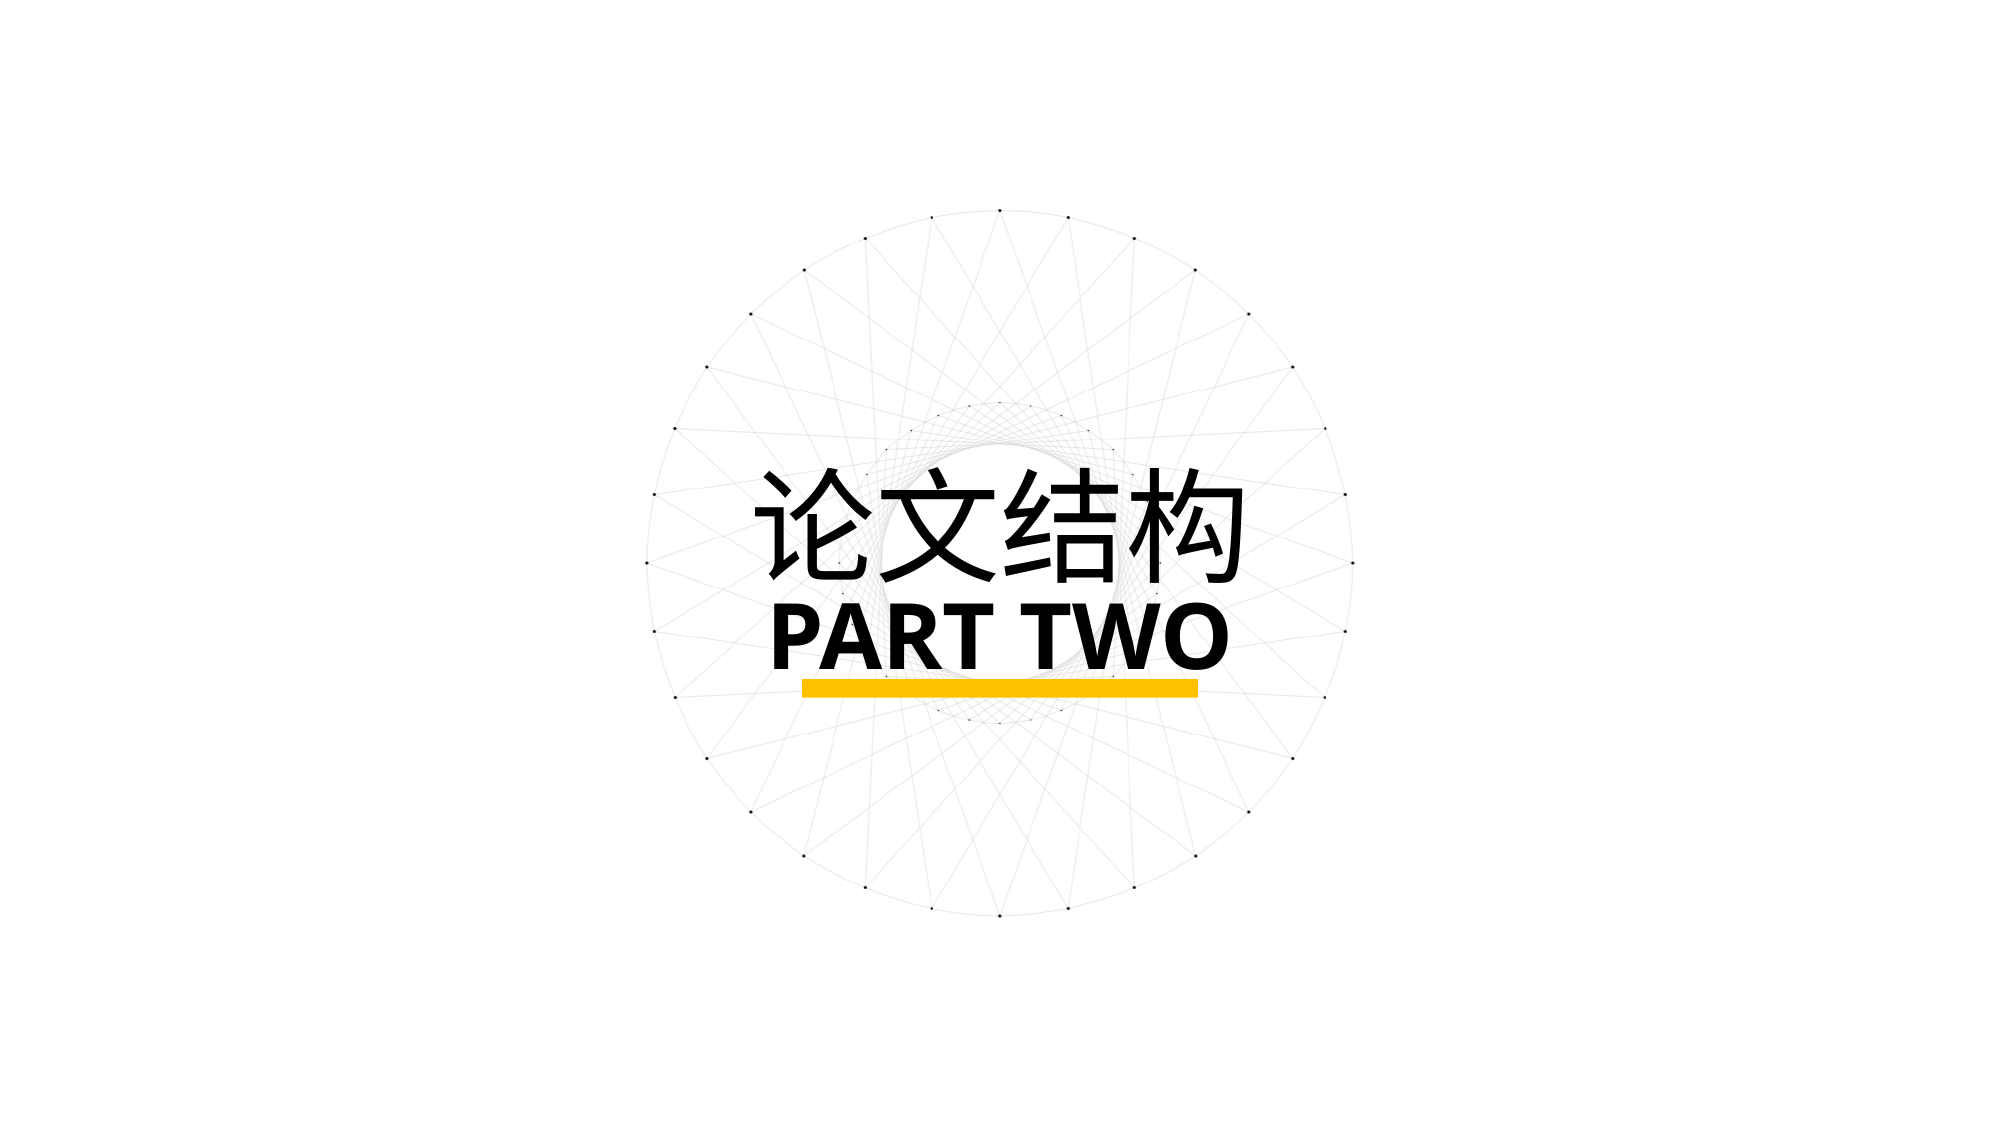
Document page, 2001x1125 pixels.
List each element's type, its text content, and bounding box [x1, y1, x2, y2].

picture [636, 445, 1375, 932]
text_box [801, 678, 1199, 699]
text_box 论文结构 [645, 396, 1355, 607]
text_box PART TWO [704, 607, 1296, 696]
picture [676, 193, 1335, 396]
